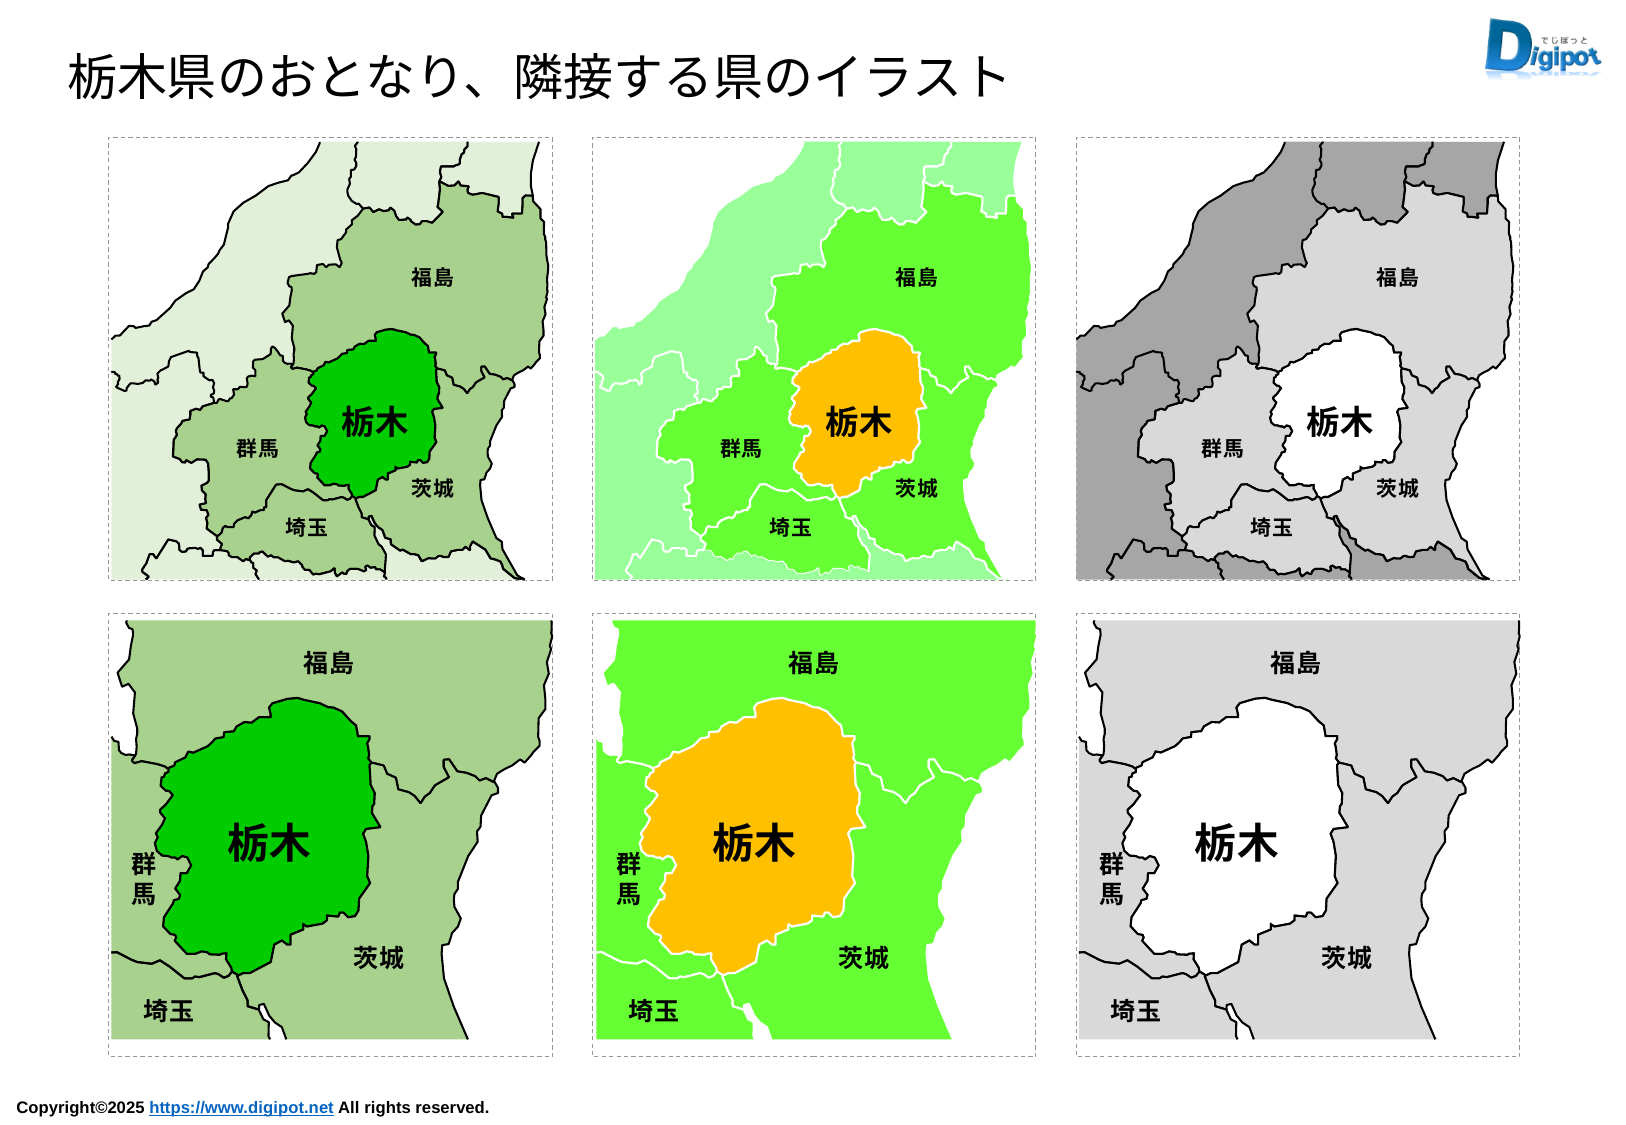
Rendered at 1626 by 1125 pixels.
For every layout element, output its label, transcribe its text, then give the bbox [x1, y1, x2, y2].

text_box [111, 141, 549, 580]
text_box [1076, 141, 1514, 580]
text_box 栃木県のおとなり、隣接する県のイラスト [52, 38, 1028, 113]
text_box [111, 620, 553, 1040]
picture [1485, 18, 1602, 82]
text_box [1078, 620, 1520, 1040]
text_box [595, 141, 1032, 580]
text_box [596, 620, 1038, 1040]
